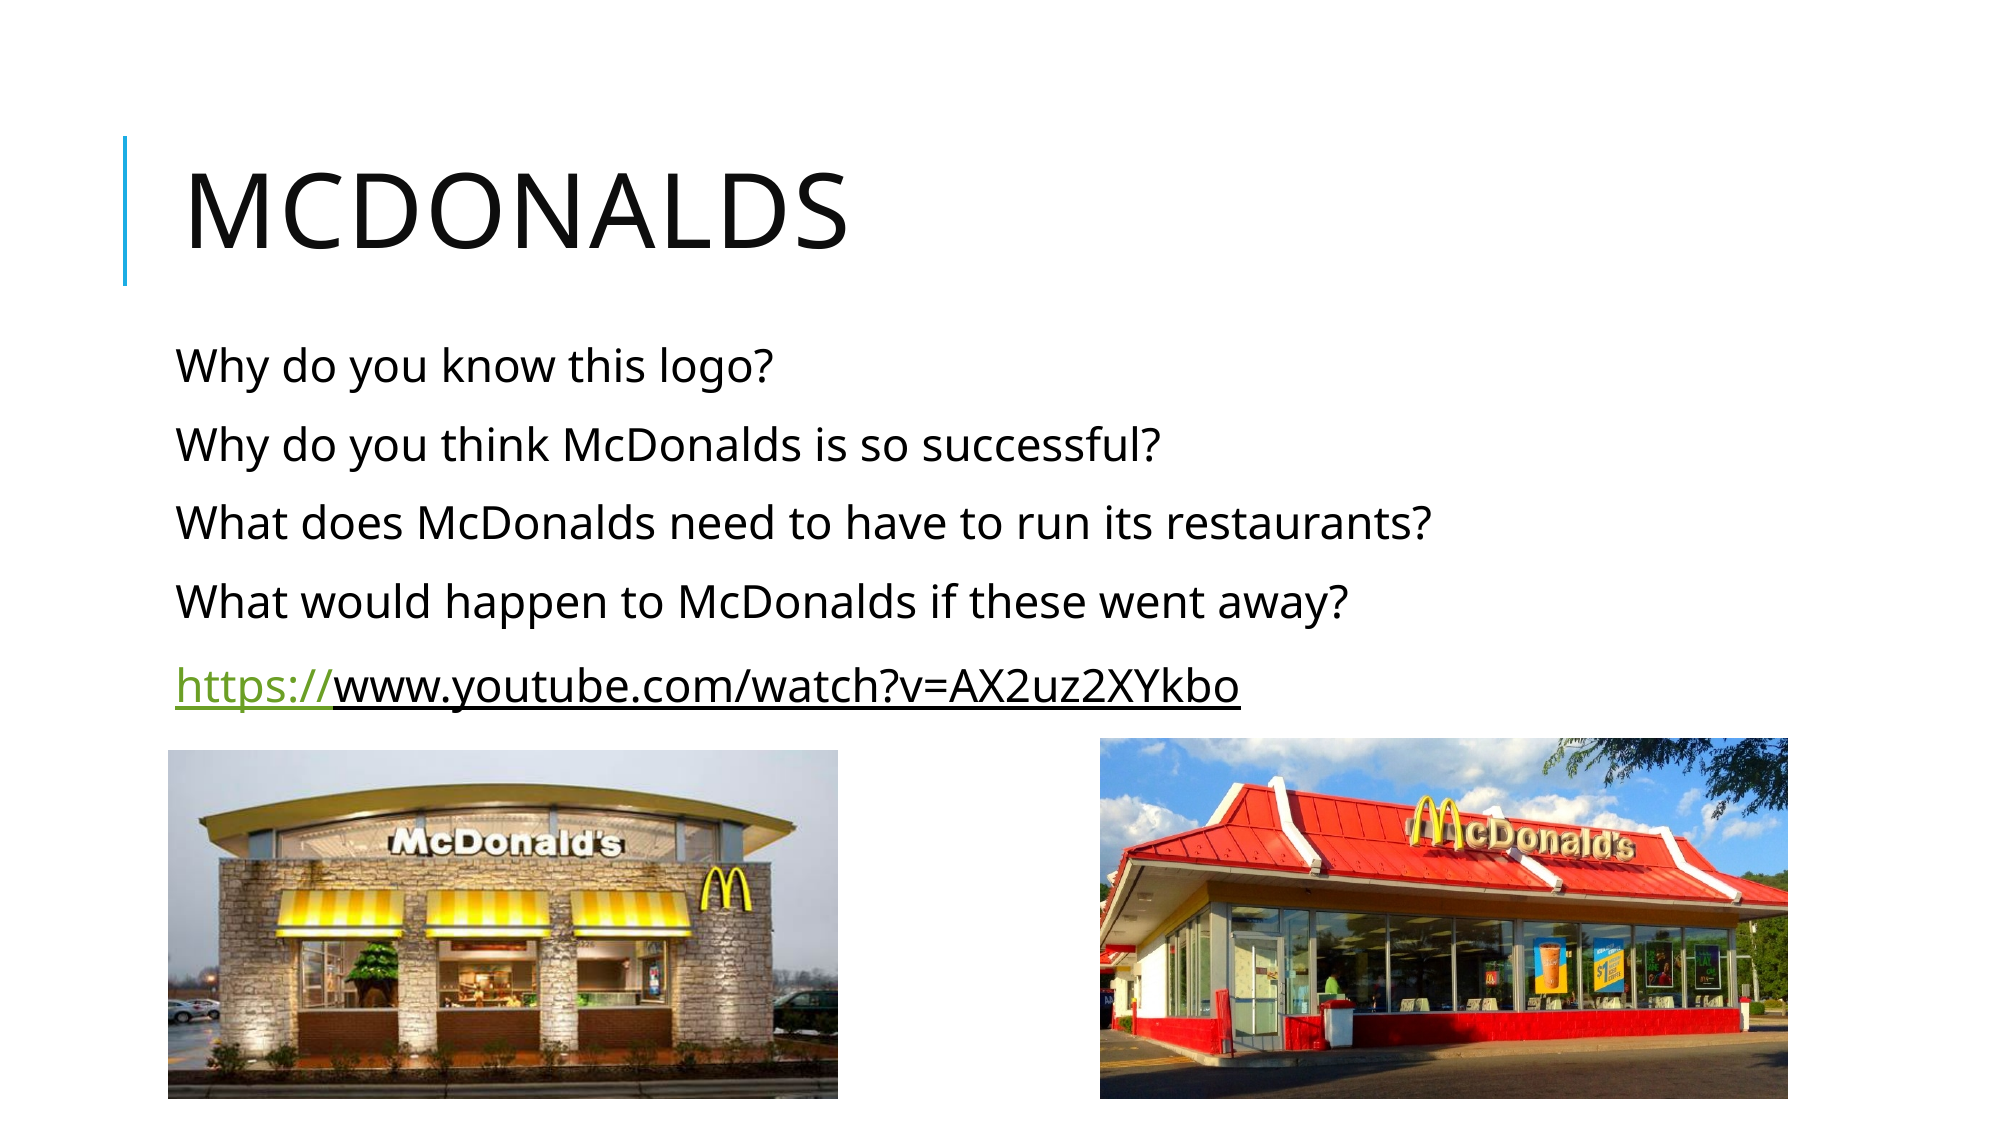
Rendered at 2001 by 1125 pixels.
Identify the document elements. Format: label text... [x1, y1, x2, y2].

title McDonalds [168, 96, 1763, 335]
list Why do you know this logo? Why do you think McDonalds is so successful? What does McDonalds need to have to run its restaurants? What would happen to McDonalds if these went away? https://www.youtube.com/watch?v=AX2uz2XYkbo [168, 335, 1763, 996]
picture [168, 750, 838, 1099]
picture [1099, 738, 1788, 1099]
